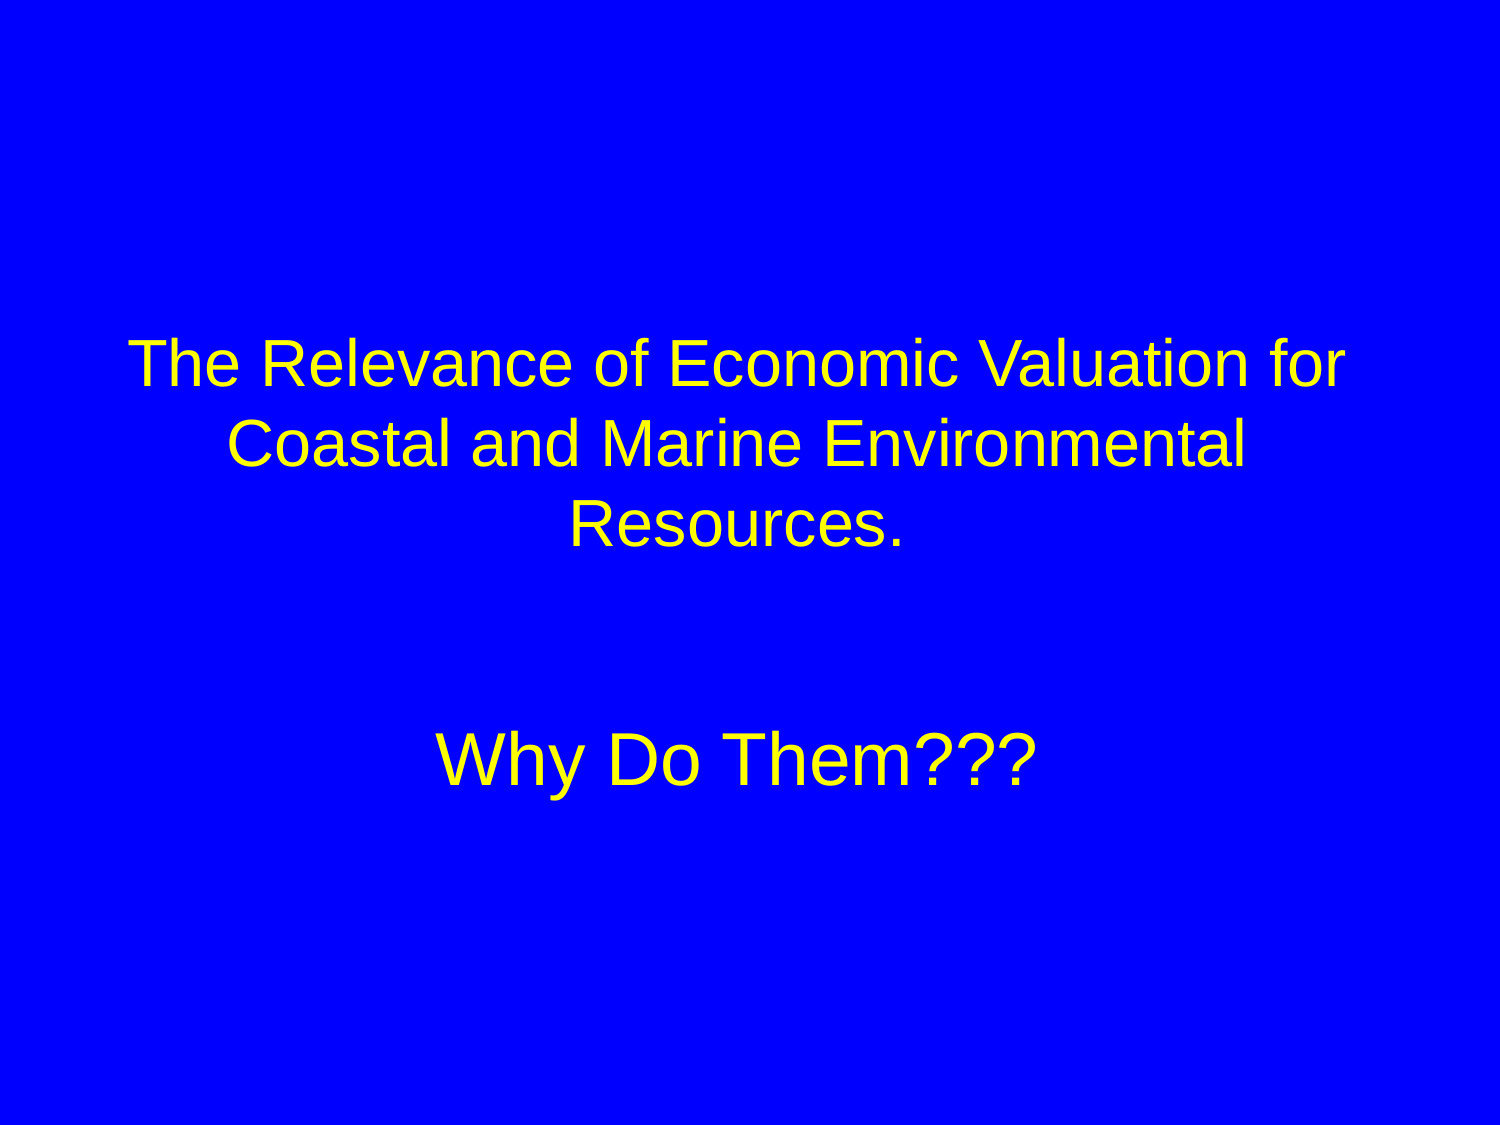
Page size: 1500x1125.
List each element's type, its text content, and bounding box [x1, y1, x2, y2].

text_box The Relevance of Economic Valuation for Coastal and Marine Environmental Resources. Why Do Them??? [50, 312, 1425, 808]
